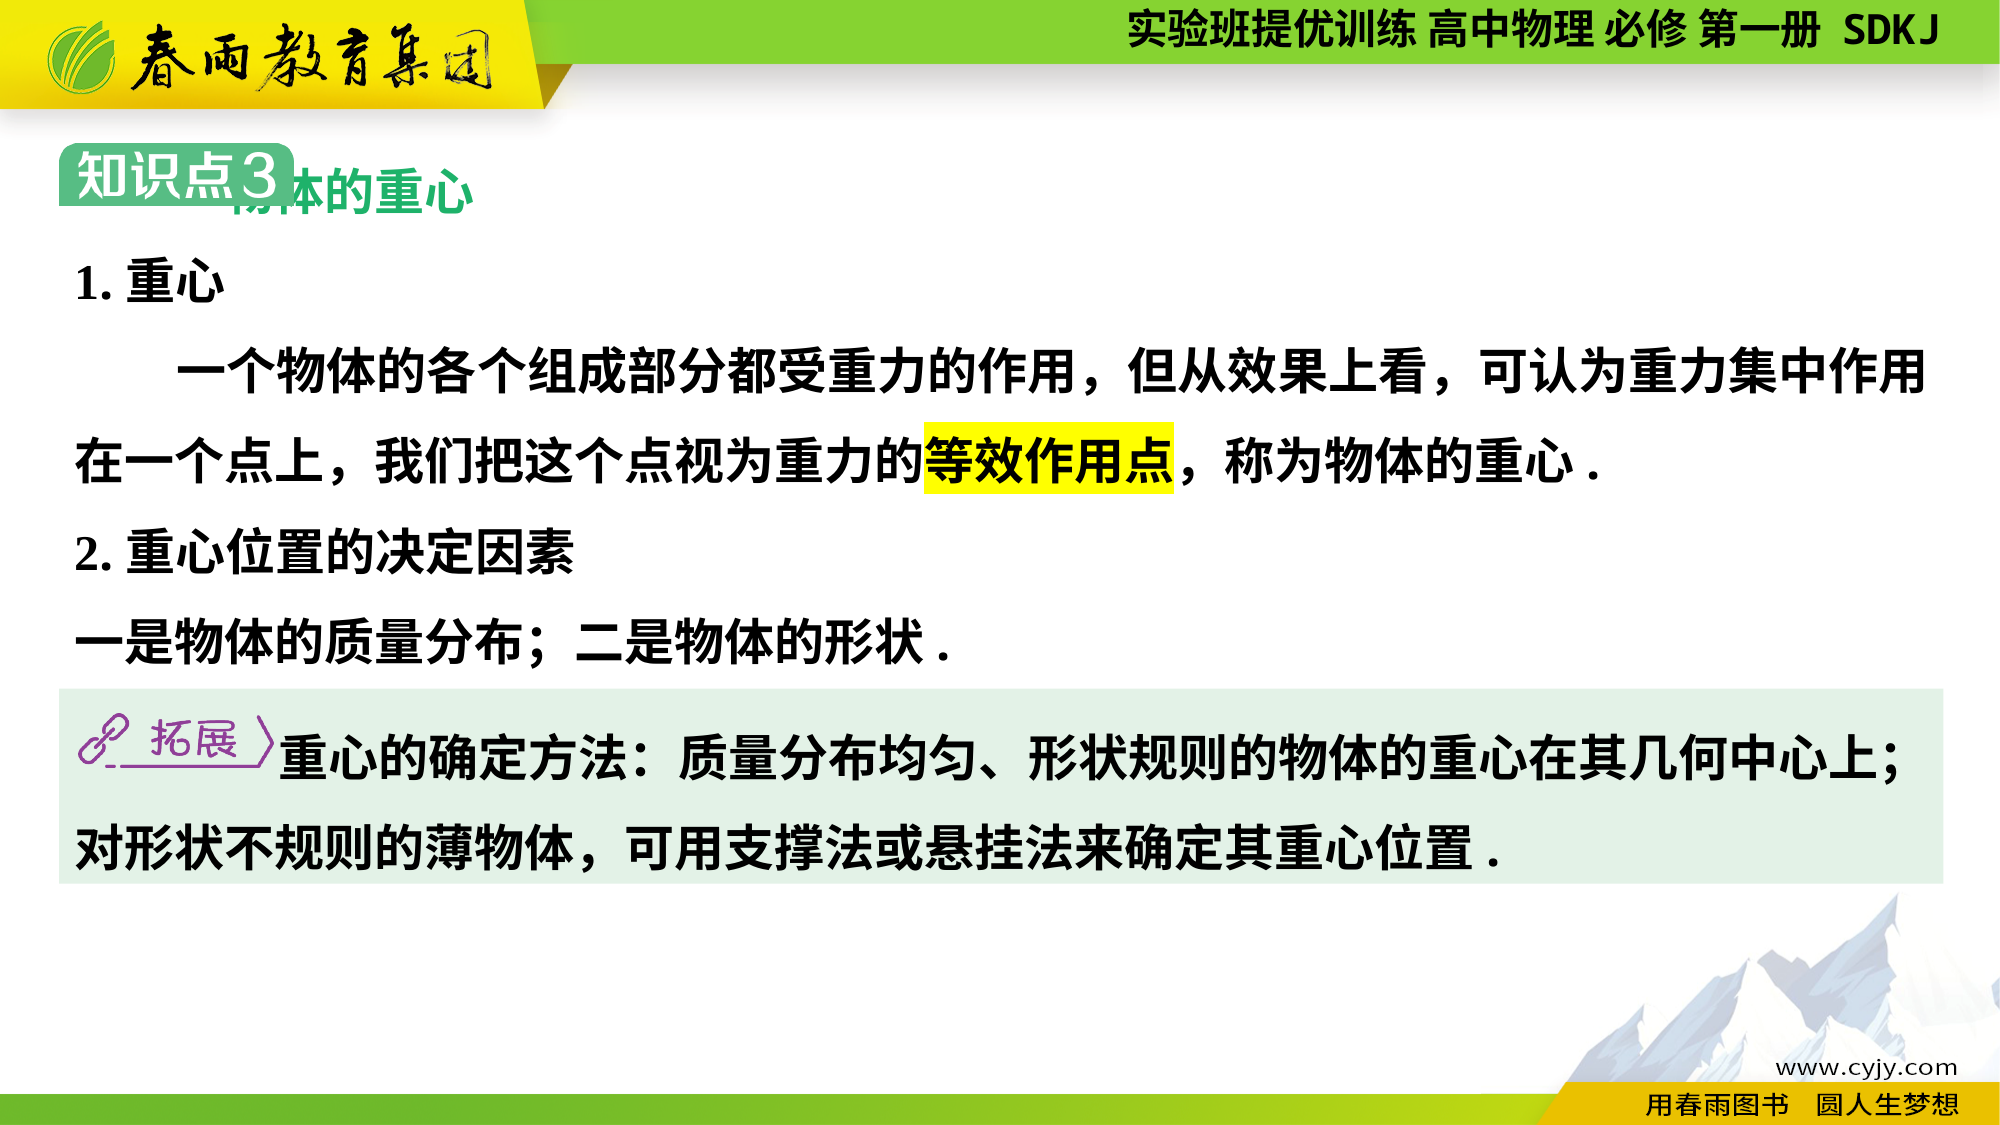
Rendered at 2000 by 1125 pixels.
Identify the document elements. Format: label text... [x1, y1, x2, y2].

list ` 物体的重心 1.重心 一个物体的各个组成部分都受重力的作用，但从效果上看，可认为重力集中作用在一个点上，我们把这个点视为重力的等效作用点，称为物体的重心. 2.重心位置的决定因素 一是物体的质量分布；二是物体的形状. [59, 122, 1944, 683]
picture [0, 0, 2000, 1125]
text_box 重心的确定方法：质量分布均匀、形状规则的物体的重心在其几何中心上；对形状不规则的薄物体，可用支撑法或悬挂法来确定其重心位置. [59, 688, 1944, 884]
